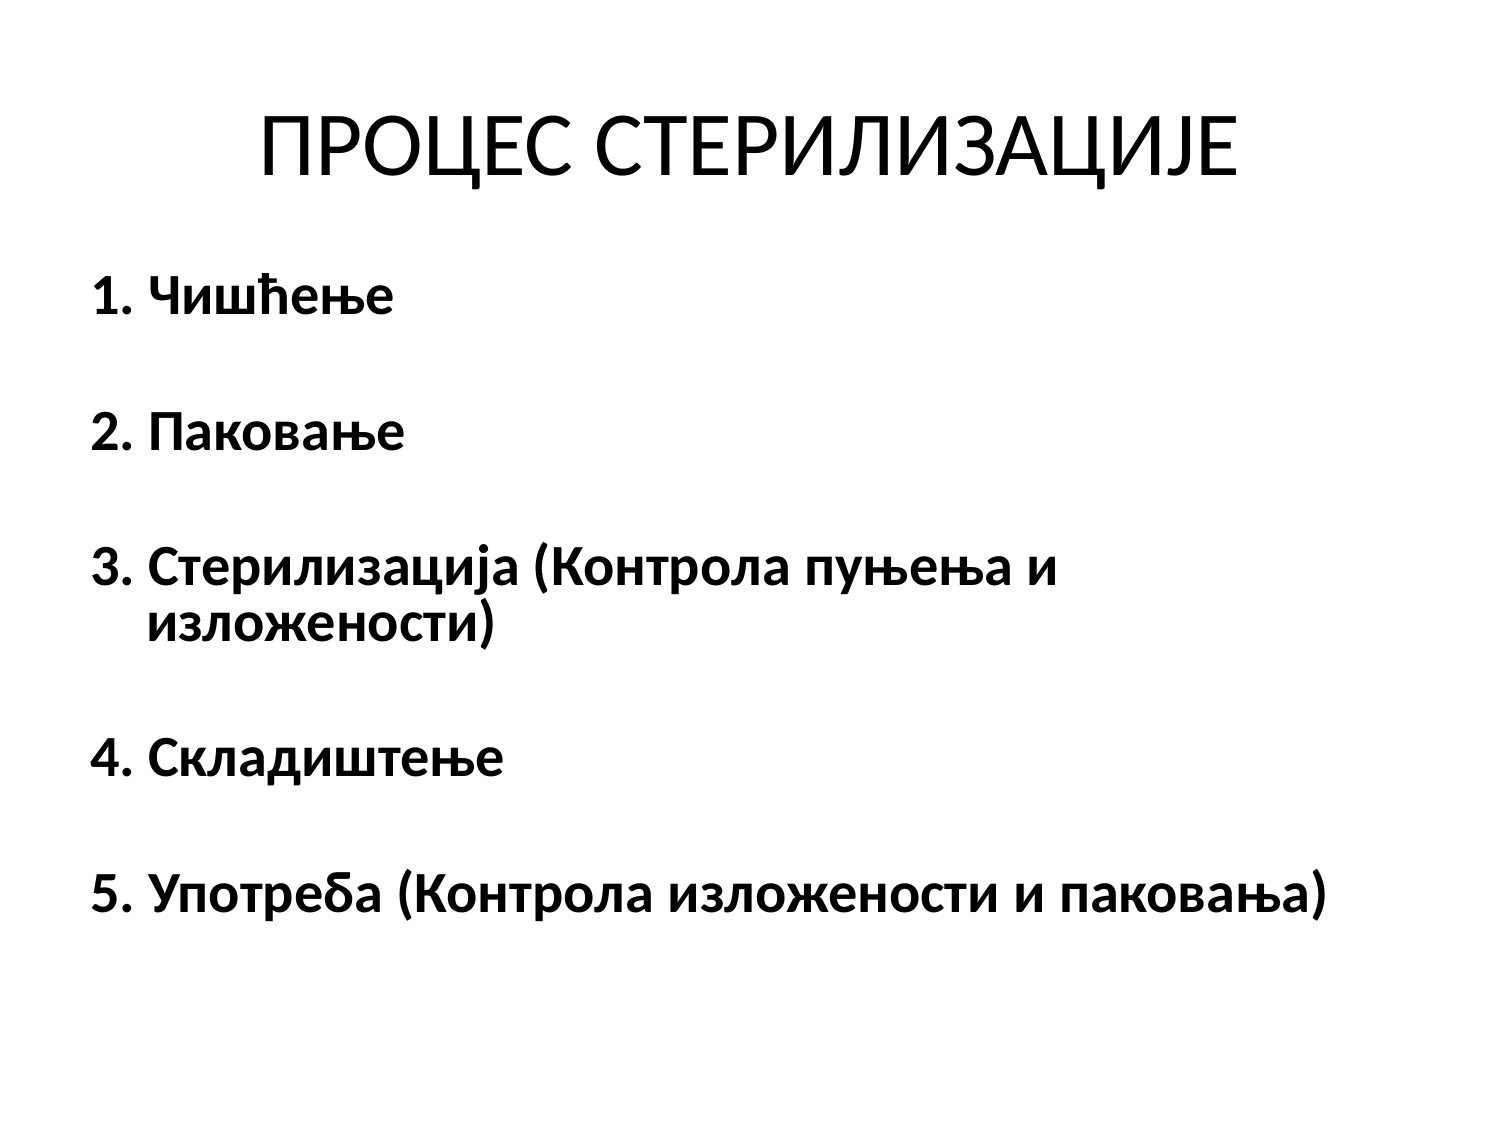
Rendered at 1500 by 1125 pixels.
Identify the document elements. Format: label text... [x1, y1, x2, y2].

list 1. Чишћење 2. Паковање 3. Стерилизација (Контрола пуњења и изложености) 4. Складиштење 5. Употреба (Контрола изложености и паковања) [75, 262, 1425, 1005]
title ПРОЦЕС СТЕРИЛИЗАЦИЈЕ [75, 45, 1425, 233]
